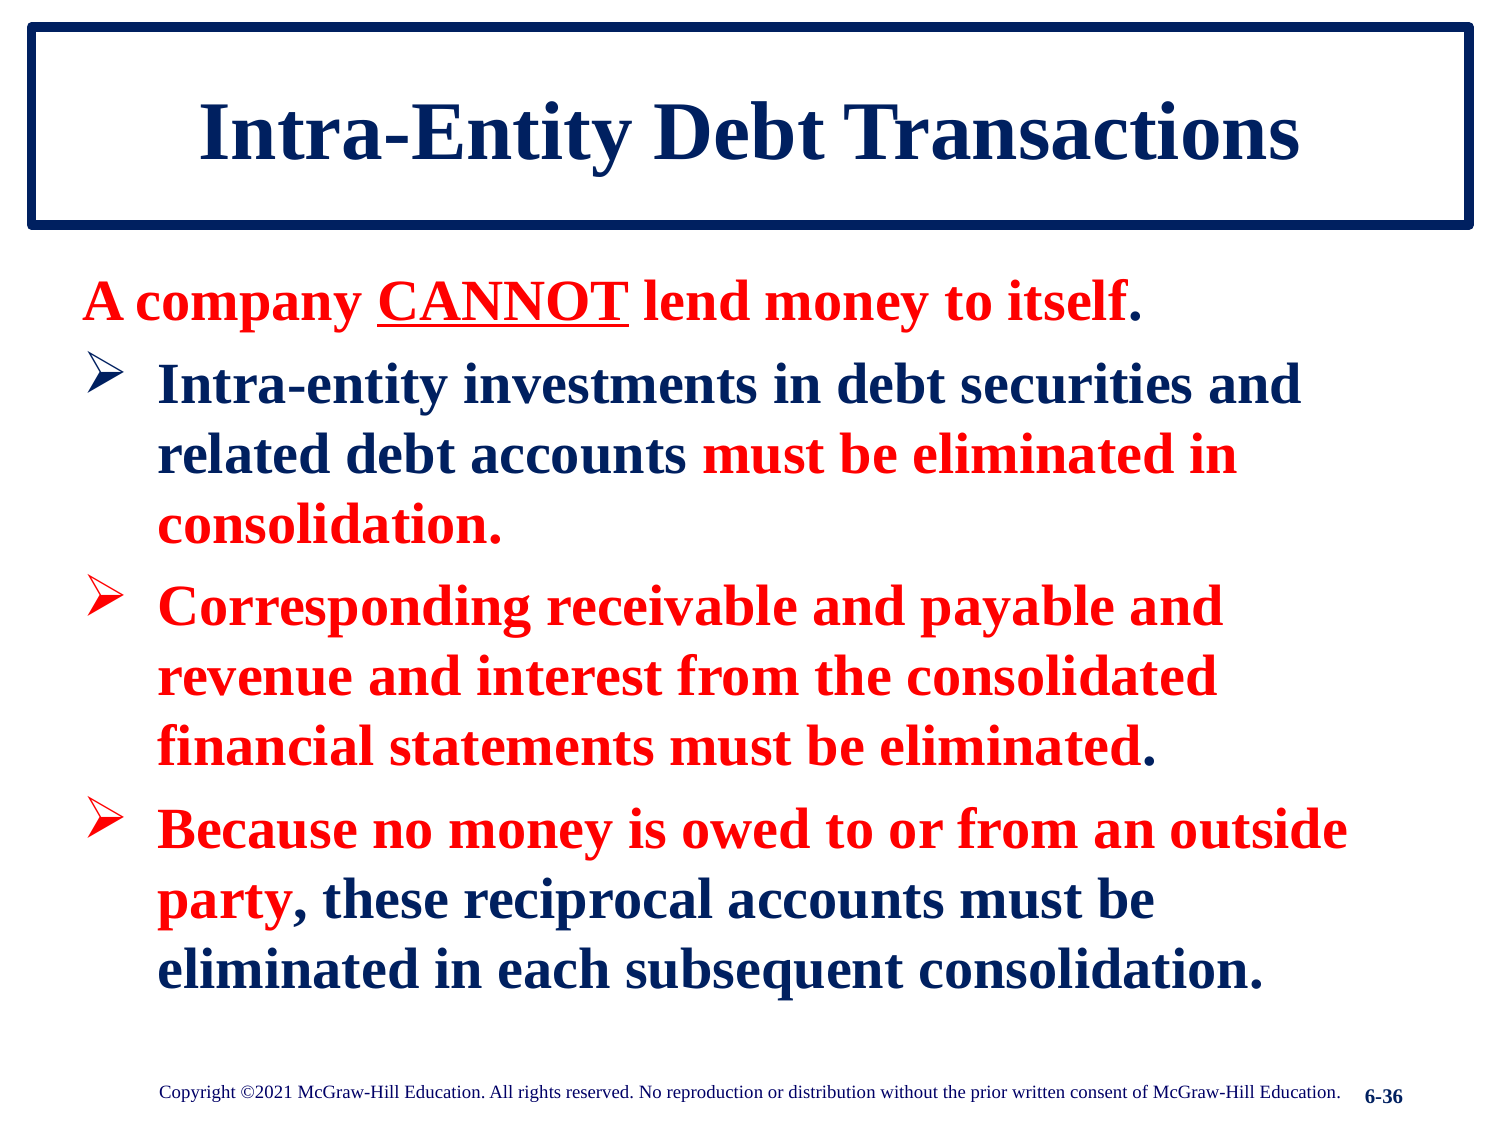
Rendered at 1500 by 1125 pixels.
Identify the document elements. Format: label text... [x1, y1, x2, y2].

text_box Copyright ©2021 McGraw-Hill Education. All rights reserved. No reproduction or distribution without the prior written consent of McGraw-Hill Education. [76, 1072, 1424, 1110]
title Intra-Entity Debt Transactions [27, 22, 1474, 230]
list A company CANNOT lend money to itself. Intra-entity investments in debt securities and related debt accounts must be eliminated in consolidation. Corresponding receivable and payable and revenue and interest from the consolidated financial statements must be eliminated. Because no money is owed to or from an outside party, these reciprocal accounts must be eliminated in each subsequent consolidation. [67, 254, 1433, 1065]
slide_number 6-36 [1350, 1074, 1438, 1125]
